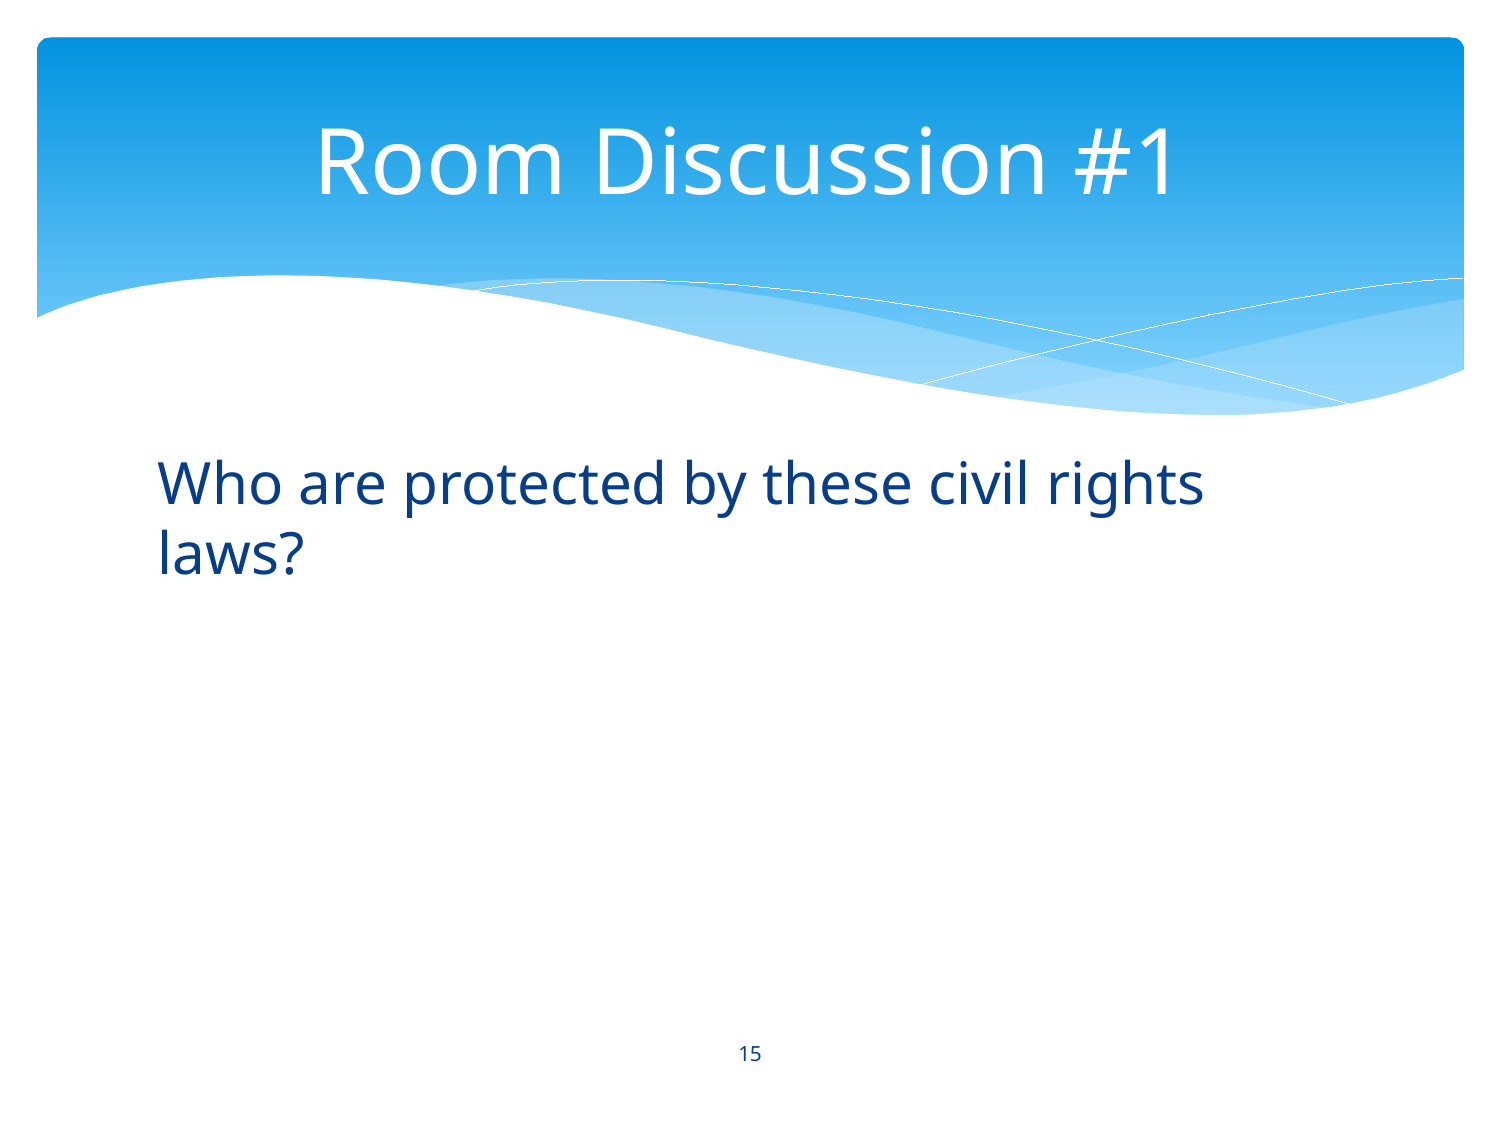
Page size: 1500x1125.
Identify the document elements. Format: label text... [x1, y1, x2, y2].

list Who are protected by these civil rights laws? [142, 438, 1359, 1005]
slide_number 15 [654, 1025, 846, 1086]
title Room Discussion #1 [75, 55, 1425, 261]
